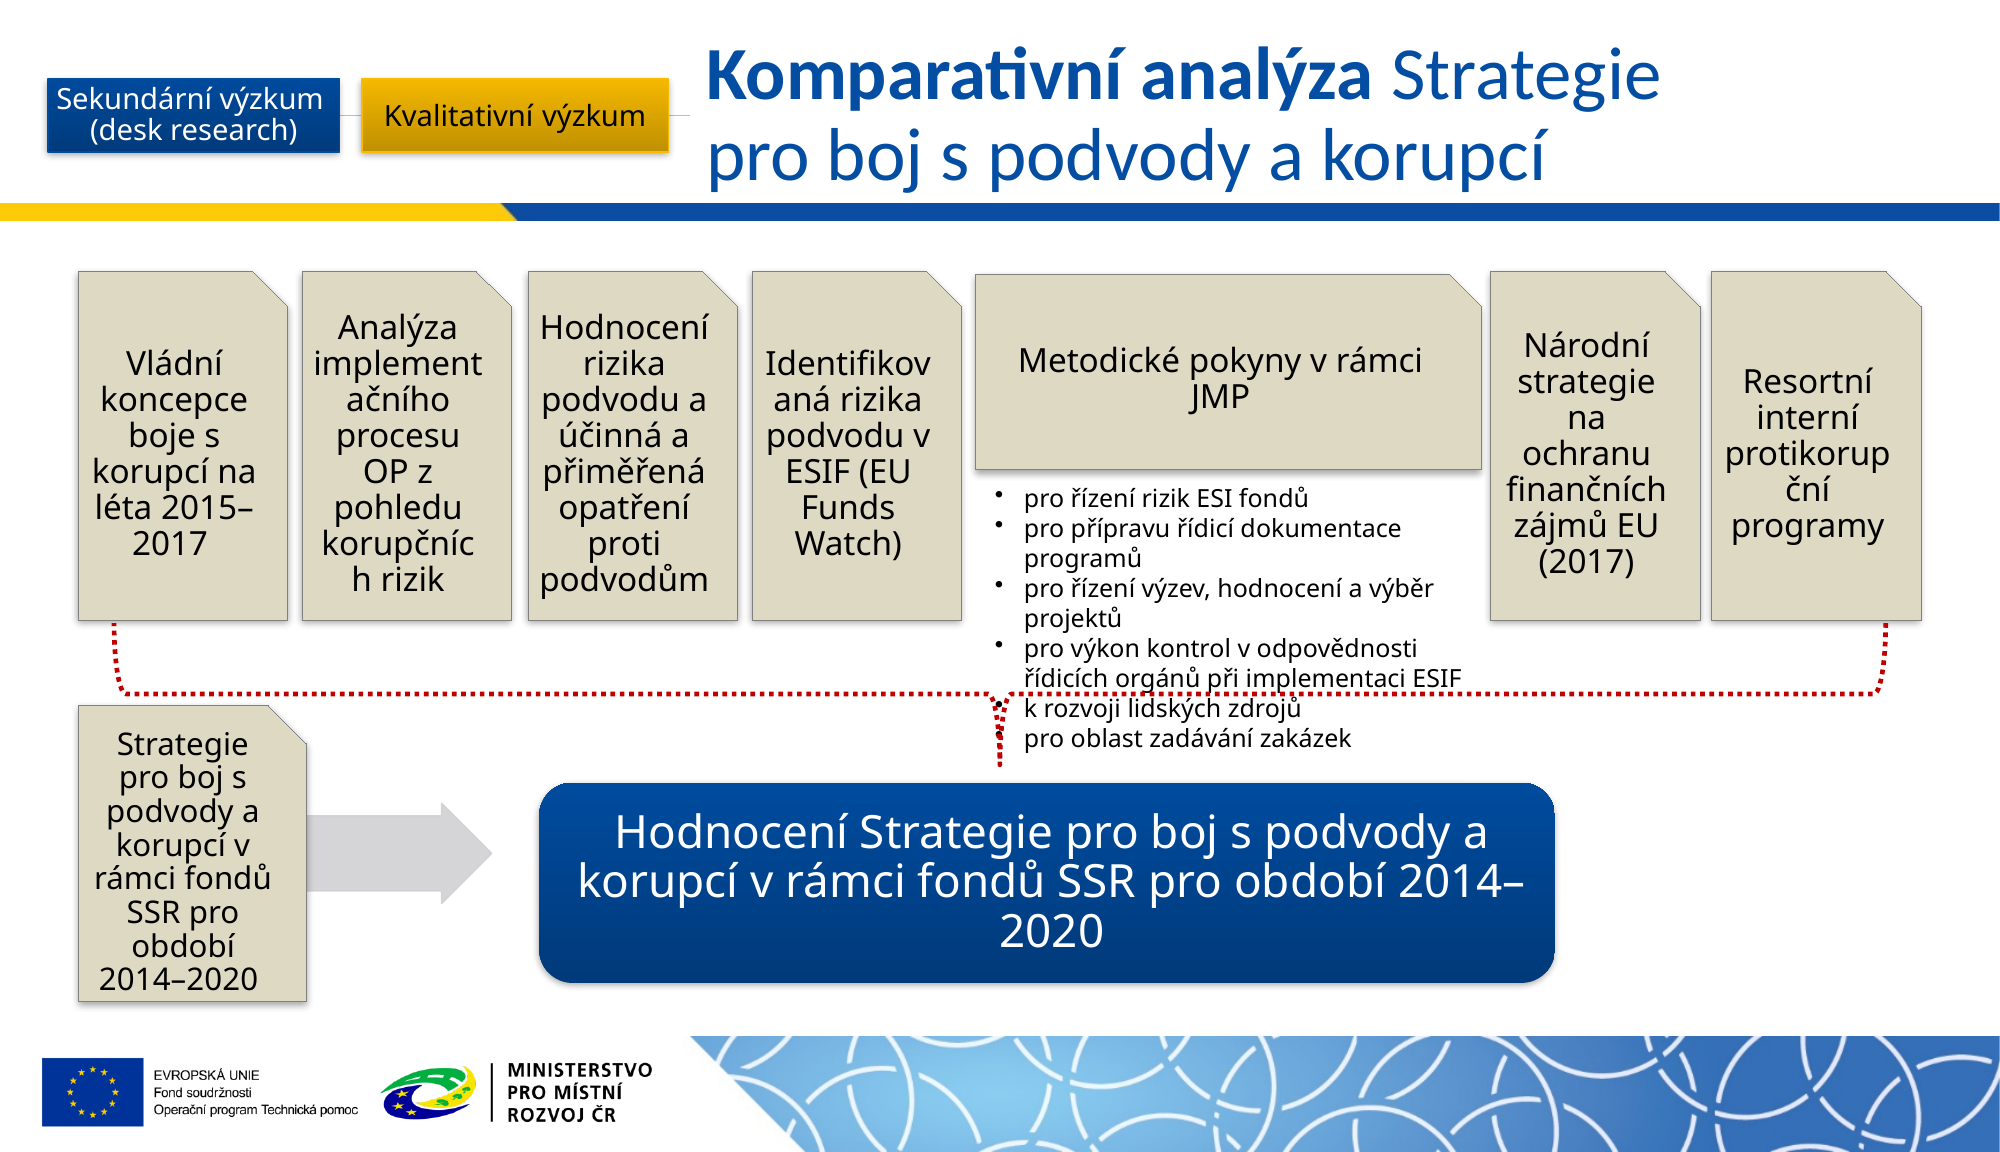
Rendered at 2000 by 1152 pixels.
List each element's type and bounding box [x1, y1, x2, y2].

text_box [538, 782, 1556, 984]
text_box [113, 647, 1886, 765]
text_box [78, 256, 1922, 636]
picture [680, 1036, 2000, 1152]
picture [19, 1035, 674, 1149]
text_box [78, 705, 493, 1002]
picture [0, 203, 2000, 221]
text_box [47, 44, 1957, 187]
